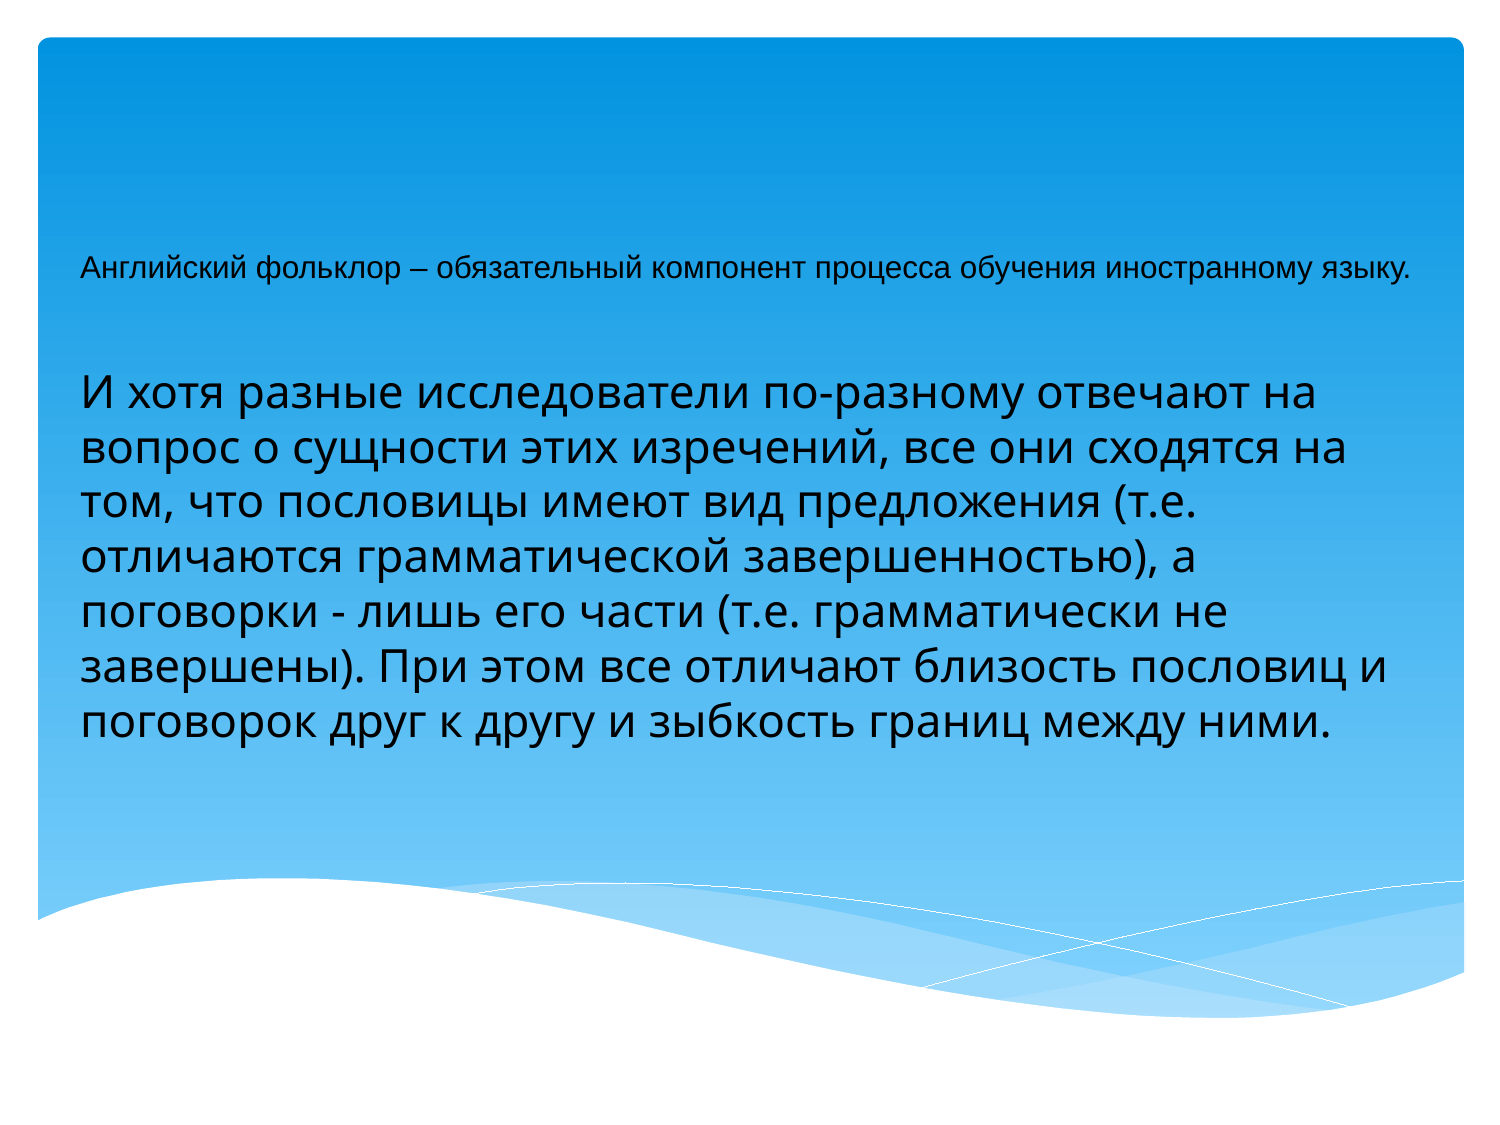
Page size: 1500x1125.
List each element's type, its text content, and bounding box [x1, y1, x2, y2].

title Английский фольклор – обязательный компонент процесса обучения иностранному языку. [64, 137, 1428, 290]
subtitle И хотя разные исследователи по-разному отвечают на вопрос о сущности этих изречений, все они сходятся на том, что пословицы имеют вид предложения (т.е. отличаются грамматической завершенностью), а поговорки - лишь его части (т.е. грамматически не завершены). При этом все отличают близость пословиц и поговорок друг к другу и зыбкость границ между ними. [64, 290, 1428, 1093]
